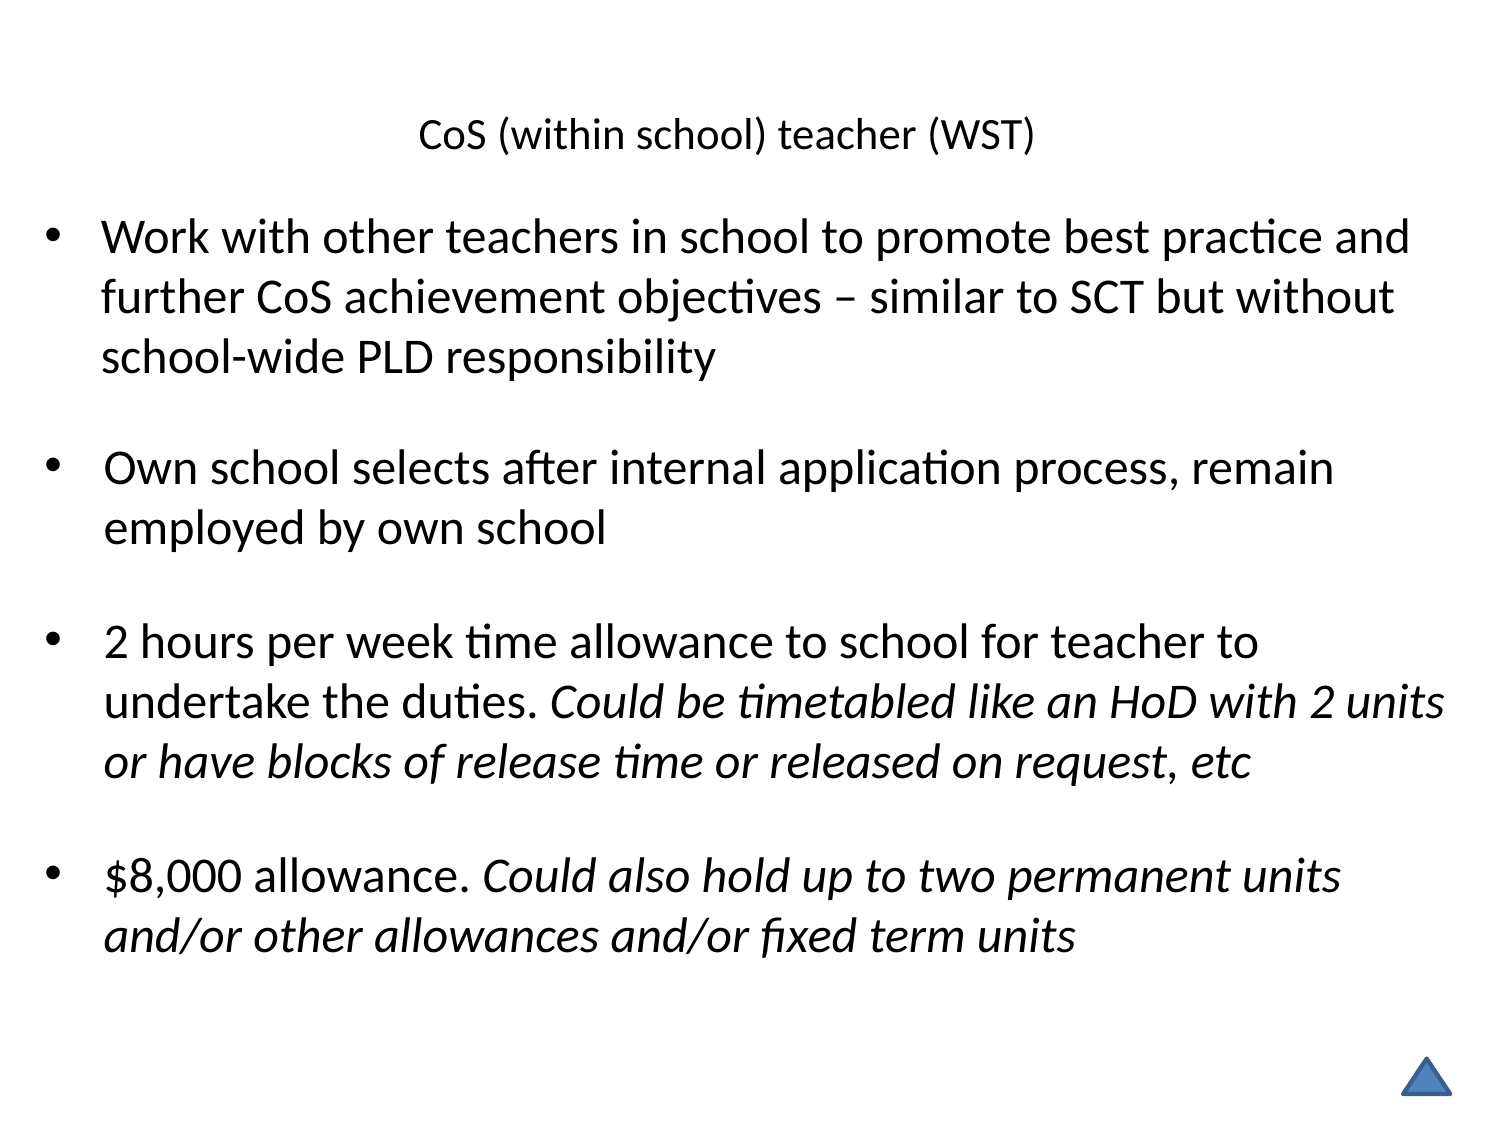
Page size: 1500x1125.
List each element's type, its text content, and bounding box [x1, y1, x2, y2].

list Work with other teachers in school to promote best practice and further CoS achievement objectives – similar to SCT but without school-wide PLD responsibility Own school selects after internal application process, remain employed by own school 2 hours per week time allowance to school for teacher to undertake the duties. Could be timetabled like an HoD with 2 units or have blocks of release time or released on request, etc $8,000 allowance. Could also hold up to two permanent units and/or other allowances and/or fixed term units [29, 196, 1483, 1071]
text_box [1401, 1056, 1453, 1097]
title CoS (within school) teacher (WST) [53, 42, 1404, 196]
